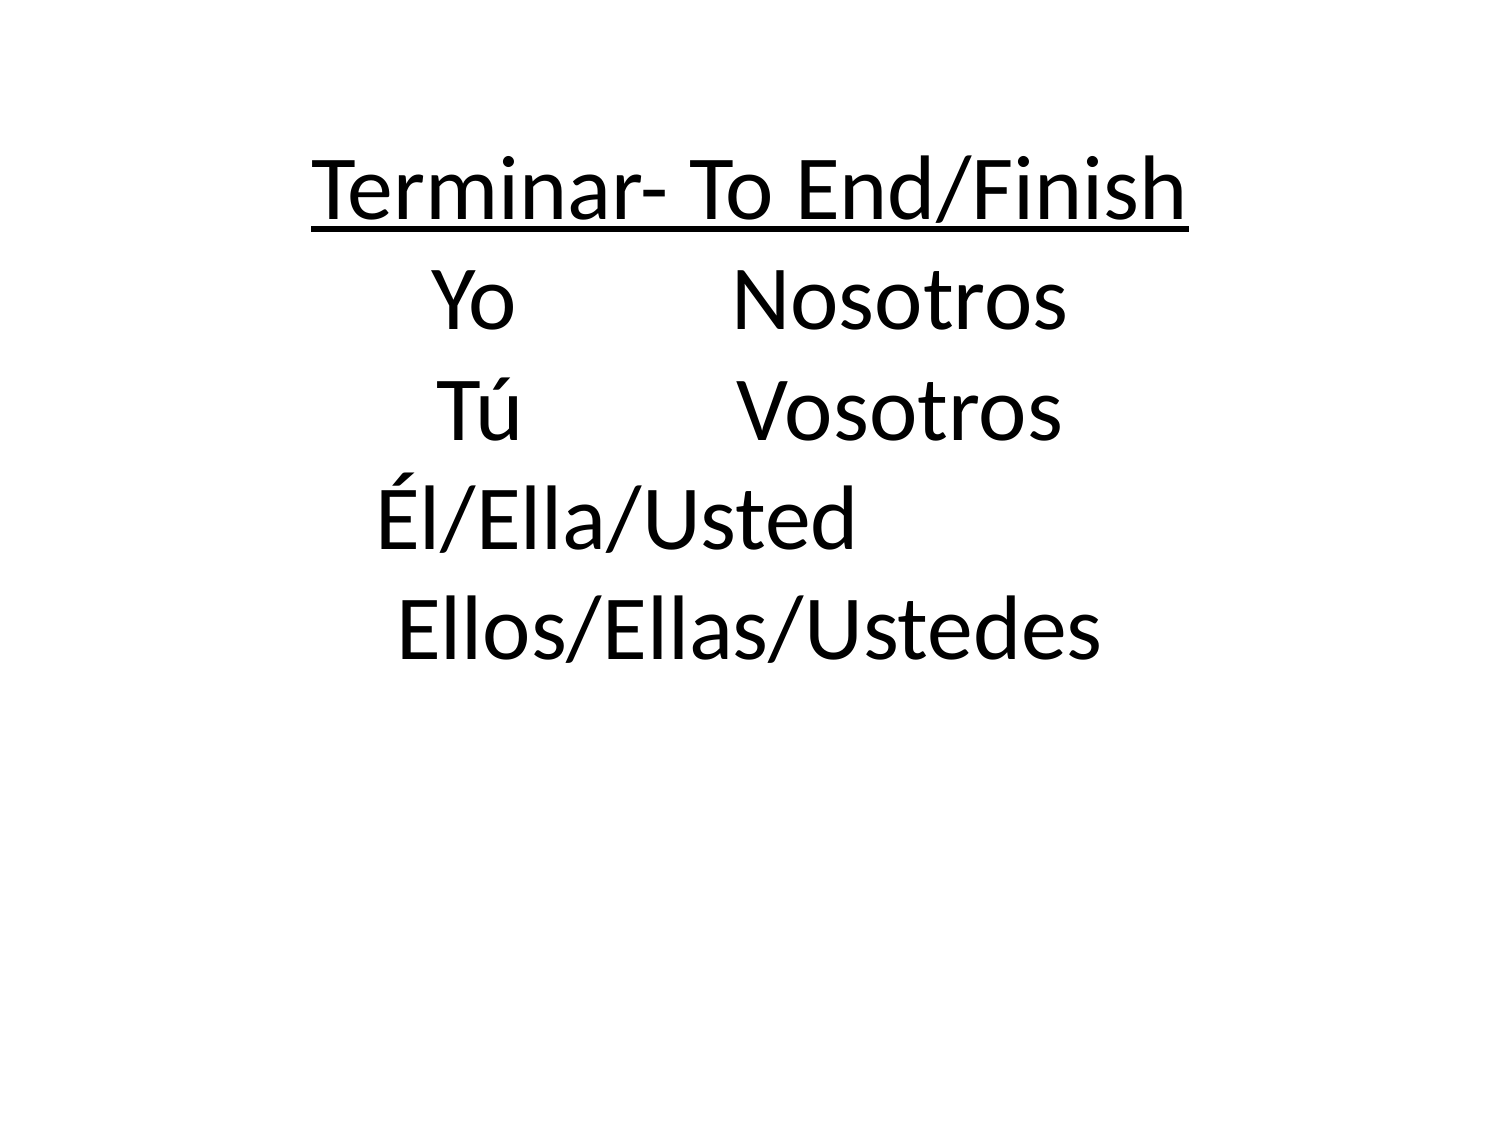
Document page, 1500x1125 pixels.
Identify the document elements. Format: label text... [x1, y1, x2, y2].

title Terminar- To End/Finish Yo Nosotros Tú Vosotros Él/Ella/Usted Ellos/Ellas/Ustedes [75, 45, 1425, 872]
